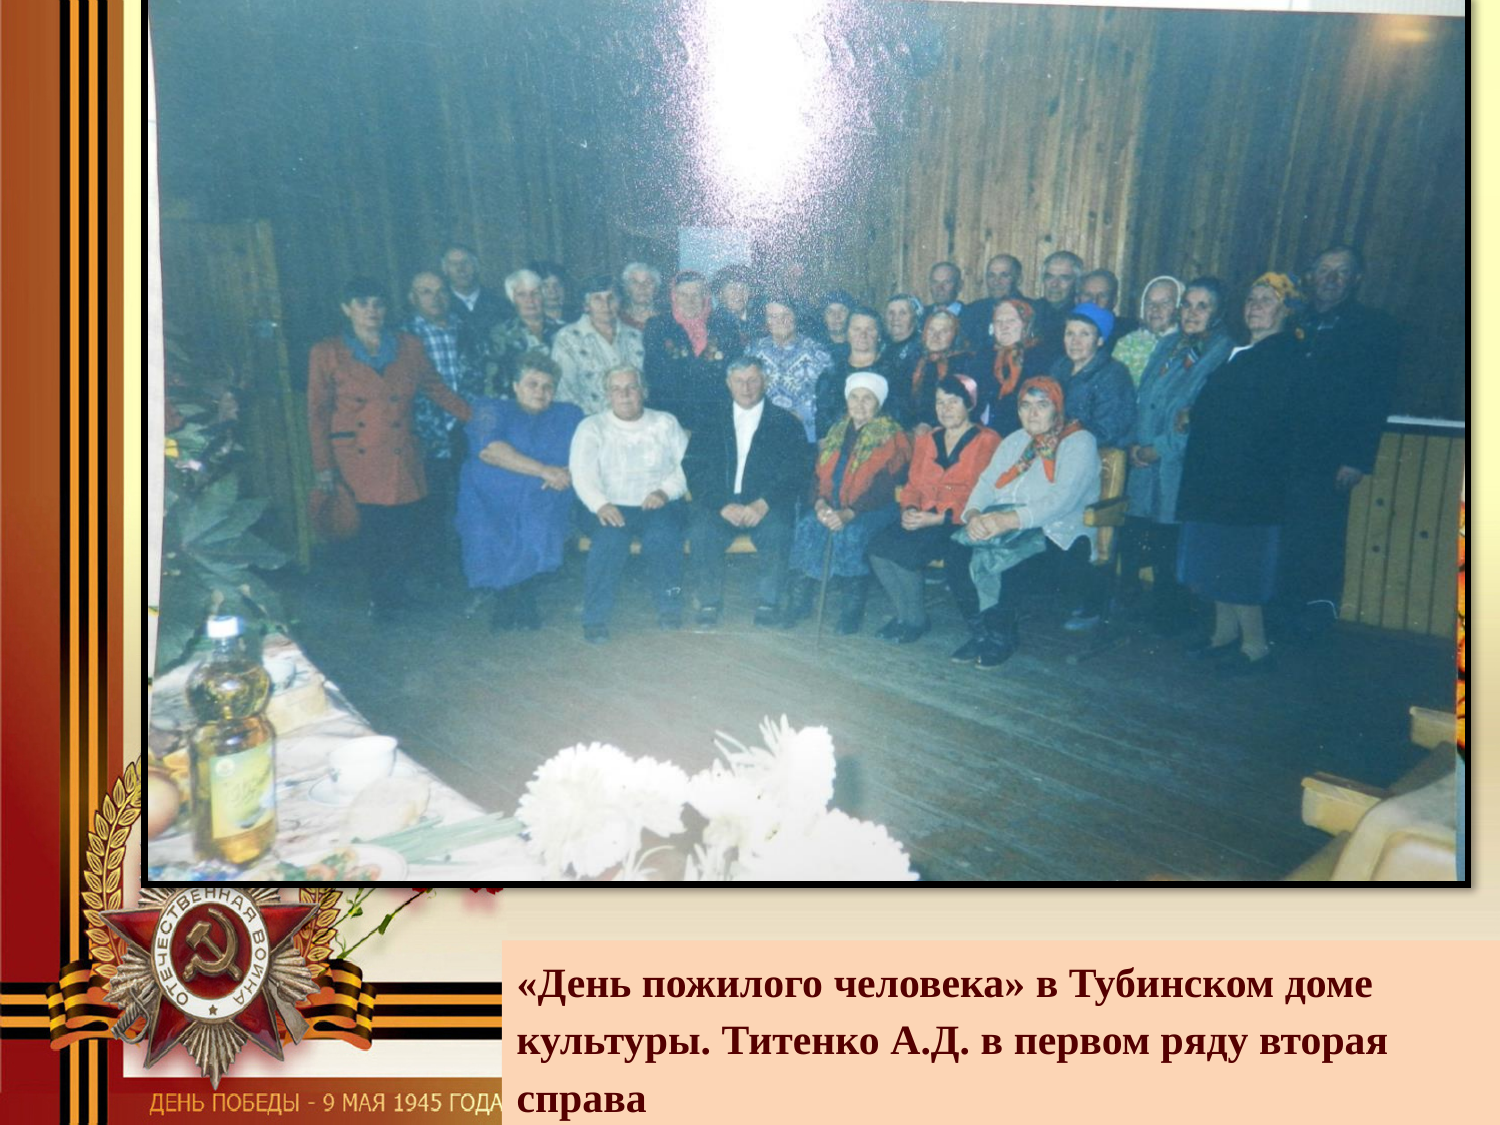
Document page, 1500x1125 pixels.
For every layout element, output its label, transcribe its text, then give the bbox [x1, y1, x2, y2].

picture [147, 0, 1465, 882]
picture [0, 0, 1500, 1125]
text_box «День пожилого человека» в Тубинском доме культуры. Титенко А.Д. в первом ряду вторая справа [501, 940, 1500, 1125]
